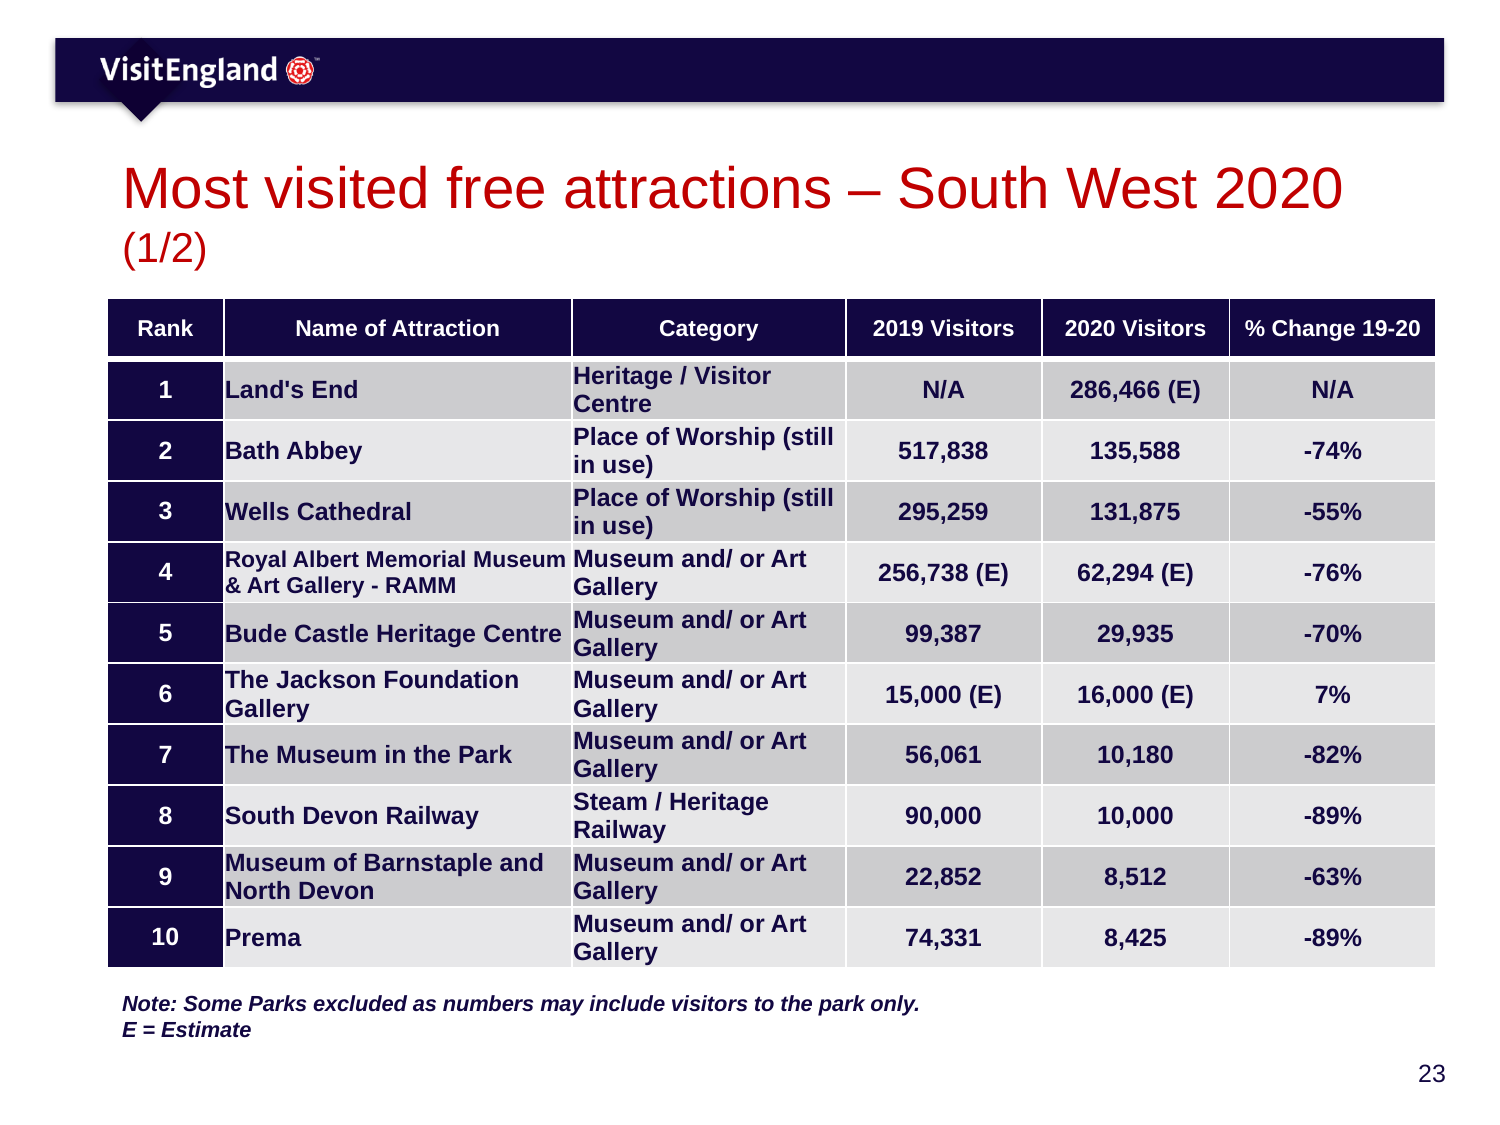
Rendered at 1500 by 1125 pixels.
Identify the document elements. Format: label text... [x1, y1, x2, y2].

table_cell 74,331 [847, 908, 1041, 967]
table_cell -89% [1230, 786, 1435, 845]
table_cell N/A [847, 362, 1041, 419]
table_cell 29,935 [1043, 603, 1229, 662]
title Most visited free attractions – South West 2020 (1/2) [107, 143, 1445, 276]
table_cell -82% [1230, 725, 1435, 784]
picture [95, 56, 322, 88]
table_cell Prema [225, 908, 571, 967]
table_cell Wells Cathedral [225, 482, 571, 541]
table_cell 15,000 (E) [847, 664, 1041, 723]
table_cell 5 [108, 603, 223, 662]
table_header Rank [108, 299, 223, 356]
table_cell 3 [108, 482, 223, 541]
table_cell The Jackson Foundation Gallery [225, 664, 571, 723]
table_cell 8,512 [1043, 847, 1229, 906]
table_cell 10 [108, 908, 223, 967]
table_cell 4 [108, 543, 223, 602]
table_cell -76% [1230, 543, 1435, 602]
table_cell 1 [108, 362, 223, 419]
table_cell 8 [108, 786, 223, 845]
table_cell Museum and/ or Art Gallery [573, 543, 845, 602]
table_cell 16,000 (E) [1043, 664, 1229, 723]
table_cell 10,180 [1043, 725, 1229, 784]
table_cell 9 [108, 847, 223, 906]
table_header 2020 Visitors [1043, 299, 1229, 356]
table_cell Place of Worship (still in use) [573, 482, 845, 541]
table_cell Royal Albert Memorial Museum & Art Gallery - RAMM [225, 543, 571, 602]
table_cell 10,000 [1043, 786, 1229, 845]
table_cell -89% [1230, 908, 1435, 967]
table_cell 62,294 (E) [1043, 543, 1229, 602]
table_cell 56,061 [847, 725, 1041, 784]
table_cell 286,466 (E) [1043, 362, 1229, 419]
table_cell 7% [1230, 664, 1435, 723]
table_cell 135,588 [1043, 421, 1229, 480]
table_cell 256,738 (E) [847, 543, 1041, 602]
table_cell Steam / Heritage Railway [573, 786, 845, 845]
table_cell Land's End [225, 362, 571, 419]
table_cell 517,838 [847, 421, 1041, 480]
table_cell 22,852 [847, 847, 1041, 906]
table_cell Place of Worship (still in use) [573, 421, 845, 480]
table_cell Heritage / Visitor Centre [573, 362, 845, 419]
table_cell Bude Castle Heritage Centre [225, 603, 571, 662]
table_cell South Devon Railway [225, 786, 571, 845]
table_header % Change 19-20 [1230, 299, 1435, 356]
table_header Category [573, 299, 845, 356]
table_cell The Museum in the Park [225, 725, 571, 784]
table_cell Bath Abbey [225, 421, 571, 480]
table_cell 7 [108, 725, 223, 784]
table_cell 90,000 [847, 786, 1041, 845]
table_cell 99,387 [847, 603, 1041, 662]
table_header 2019 Visitors [847, 299, 1041, 356]
table_cell 8,425 [1043, 908, 1229, 967]
text_box Note: Some Parks excluded as numbers may include visitors to the park only. E = Estimate [107, 982, 1405, 1050]
table_cell 6 [108, 664, 223, 723]
table_cell Museum and/ or Art Gallery [573, 725, 845, 784]
table_cell Museum and/ or Art Gallery [573, 603, 845, 662]
table_cell -74% [1230, 421, 1435, 480]
table_cell -63% [1230, 847, 1435, 906]
table_header Name of Attraction [225, 299, 571, 356]
table_cell Museum of Barnstaple and North Devon [225, 847, 571, 906]
table_cell Museum and/ or Art Gallery [573, 908, 845, 967]
table_cell 2 [108, 421, 223, 480]
table_cell N/A [1230, 362, 1435, 419]
table_cell Museum and/ or Art Gallery [573, 847, 845, 906]
table_cell -70% [1230, 603, 1435, 662]
table_cell -55% [1230, 482, 1435, 541]
table_cell 131,875 [1043, 482, 1229, 541]
table_cell Museum and/ or Art Gallery [573, 664, 845, 723]
table_cell 295,259 [847, 482, 1041, 541]
